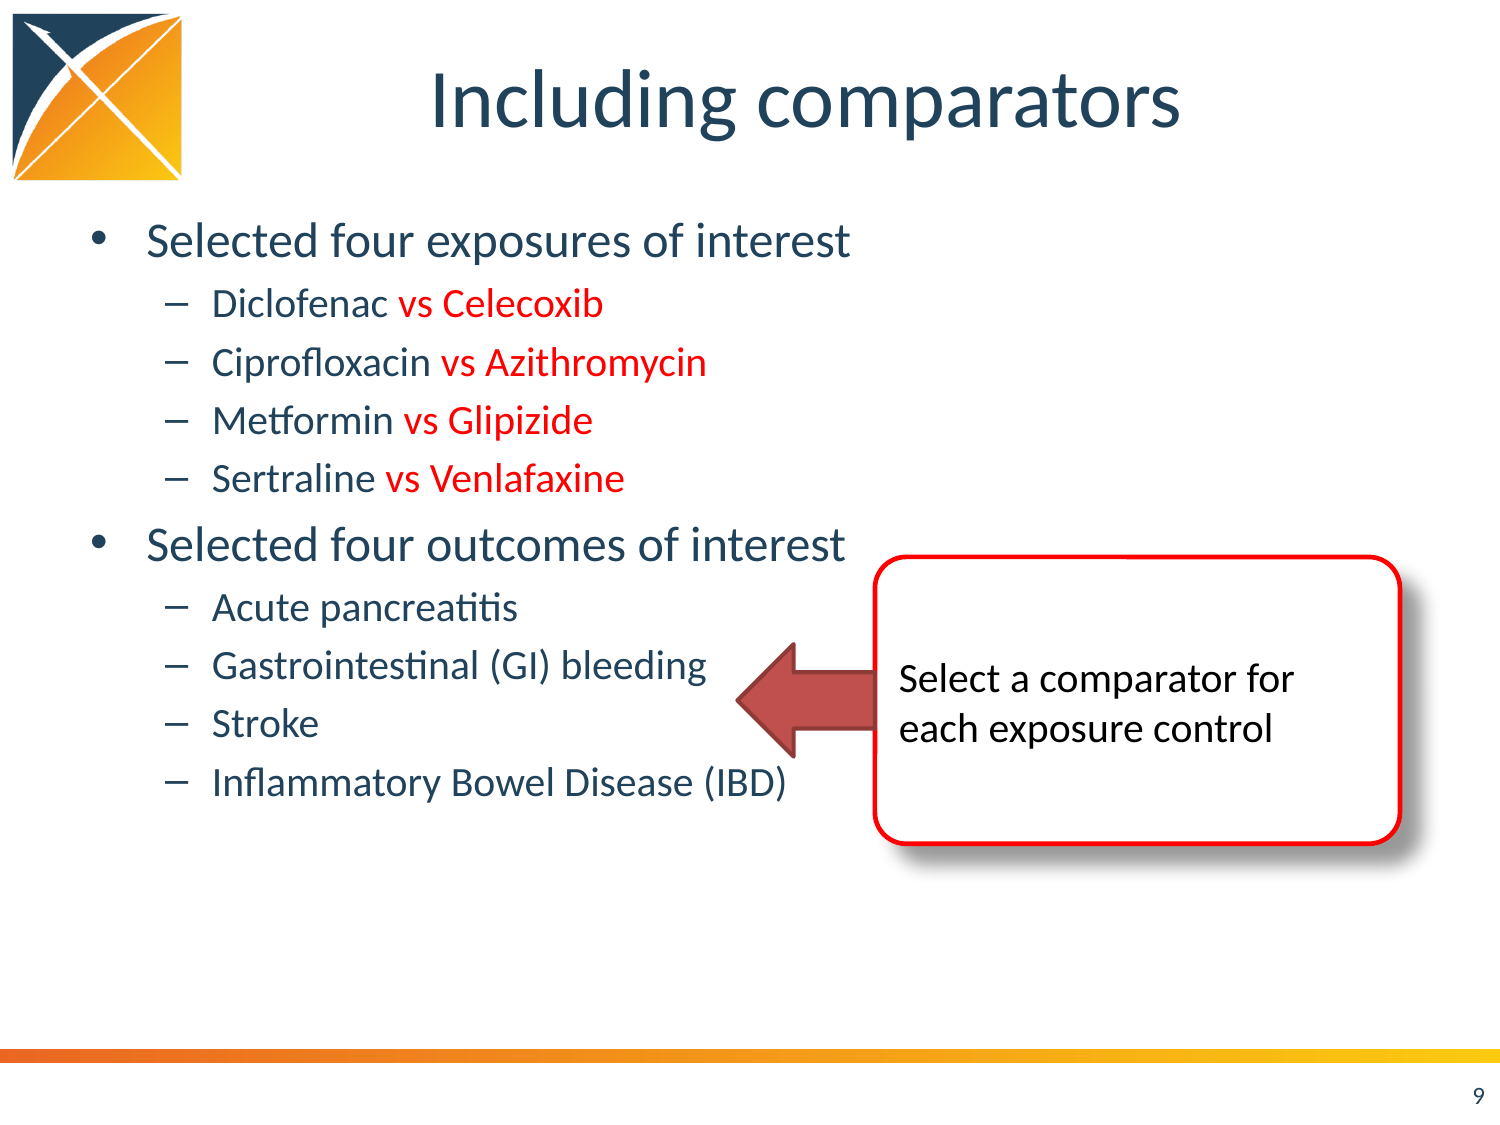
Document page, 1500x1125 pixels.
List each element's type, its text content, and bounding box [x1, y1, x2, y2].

slide_number 9 [1149, 1065, 1500, 1125]
list Selected four exposures of interest Diclofenac vs Celecoxib Ciprofloxacin vs Azithromycin Metformin vs Glipizide Sertraline vs Venlafaxine Selected four outcomes of interest Acute pancreatitis Gastrointestinal (GI) bleeding Stroke Inflammatory Bowel Disease (IBD) [75, 200, 1425, 1005]
text_box [735, 642, 877, 759]
text_box Select a comparator for each exposure control [872, 554, 1403, 846]
title Including comparators [187, 24, 1425, 163]
picture [0, 0, 206, 200]
